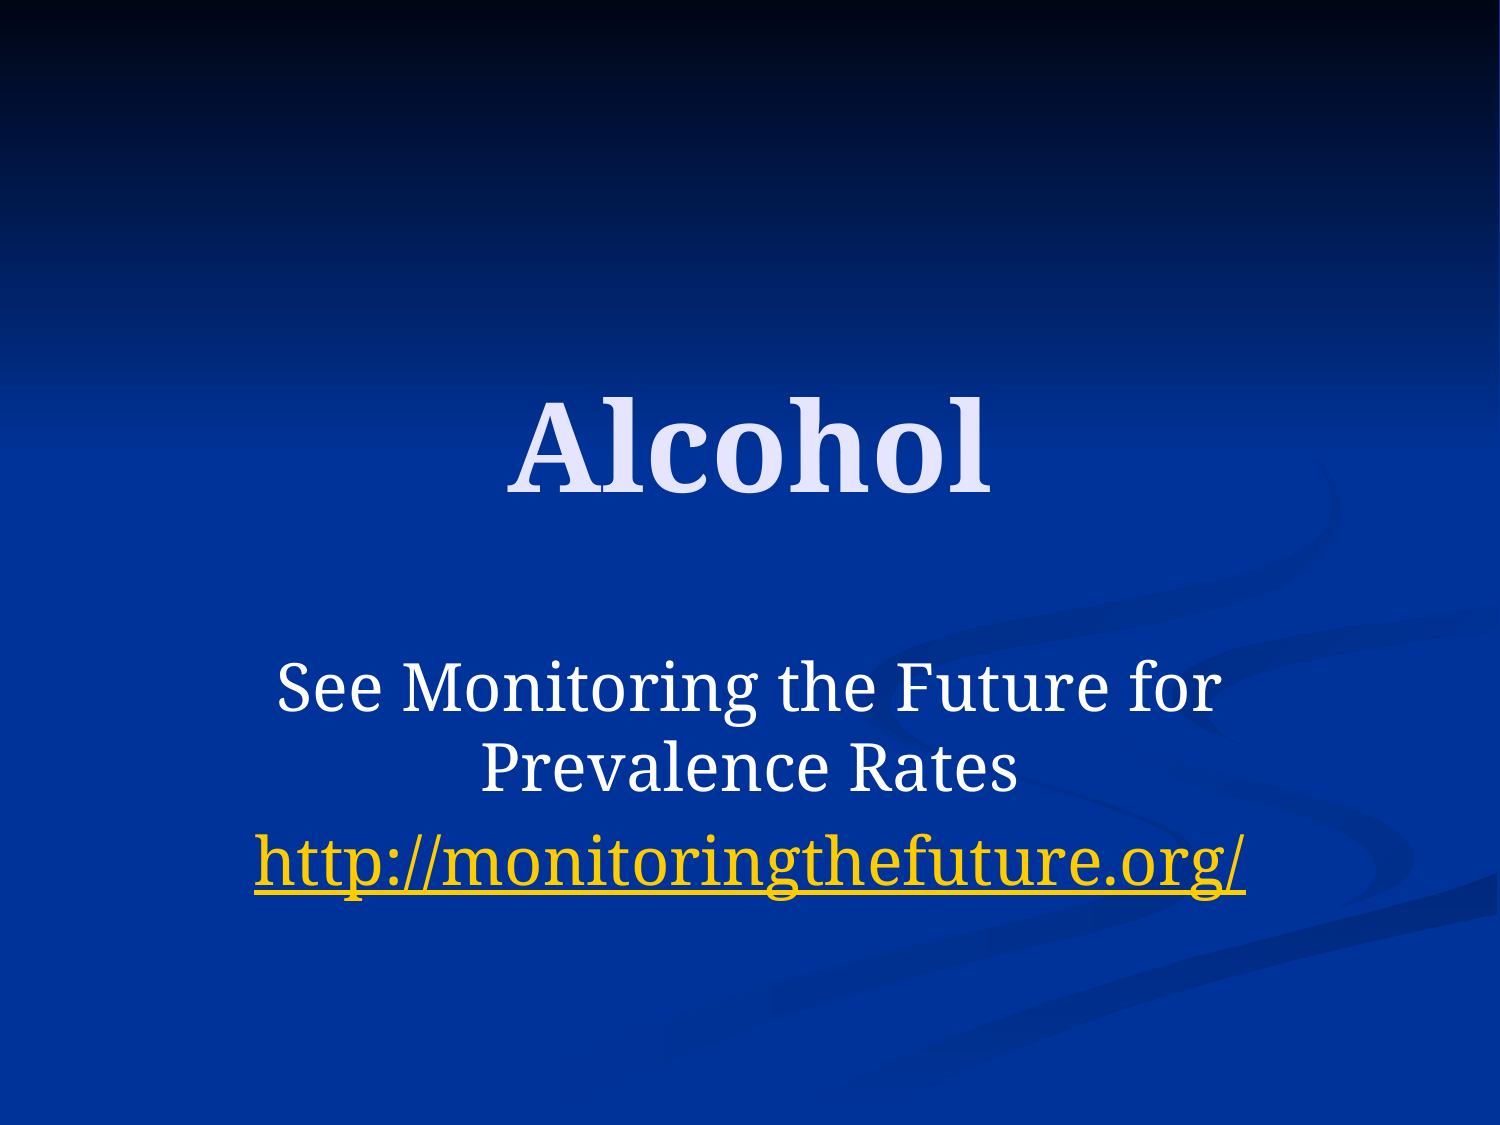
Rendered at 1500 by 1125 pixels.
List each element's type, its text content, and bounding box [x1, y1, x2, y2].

title Alcohol [112, 284, 1388, 601]
subtitle See Monitoring the Future for Prevalence Rates http://monitoringthefuture.org/ [224, 637, 1276, 926]
